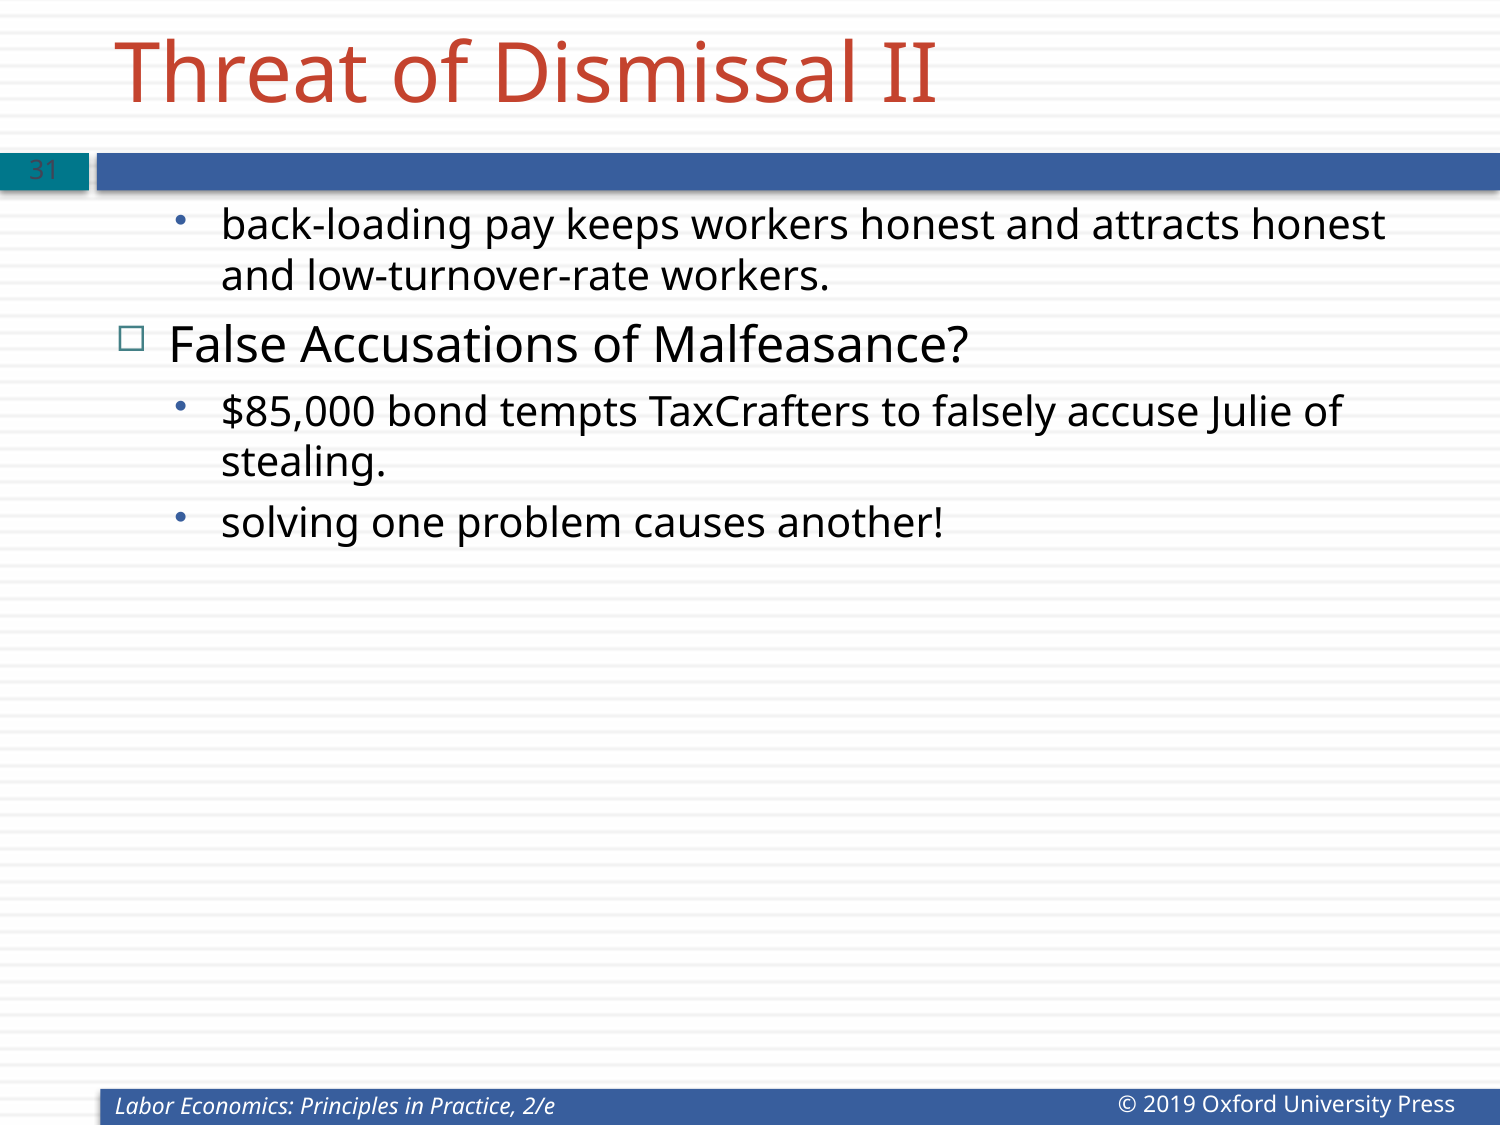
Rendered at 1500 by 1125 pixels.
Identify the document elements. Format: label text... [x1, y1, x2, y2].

list back-loading pay keeps workers honest and attracts honest and low-turnover-rate workers. False Accusations of Malfeasance? $85,000 bond tempts TaxCrafters to falsely accuse Julie of stealing. solving one problem causes another! [101, 190, 1473, 1084]
slide_number Labor Economics: Principles in Practice, 2/e [99, 1090, 745, 1125]
title Threat of Dismissal II [99, 1, 1472, 136]
slide_number 30 [0, 153, 89, 191]
footer © 2019 Oxford University Press [825, 1090, 1471, 1125]
